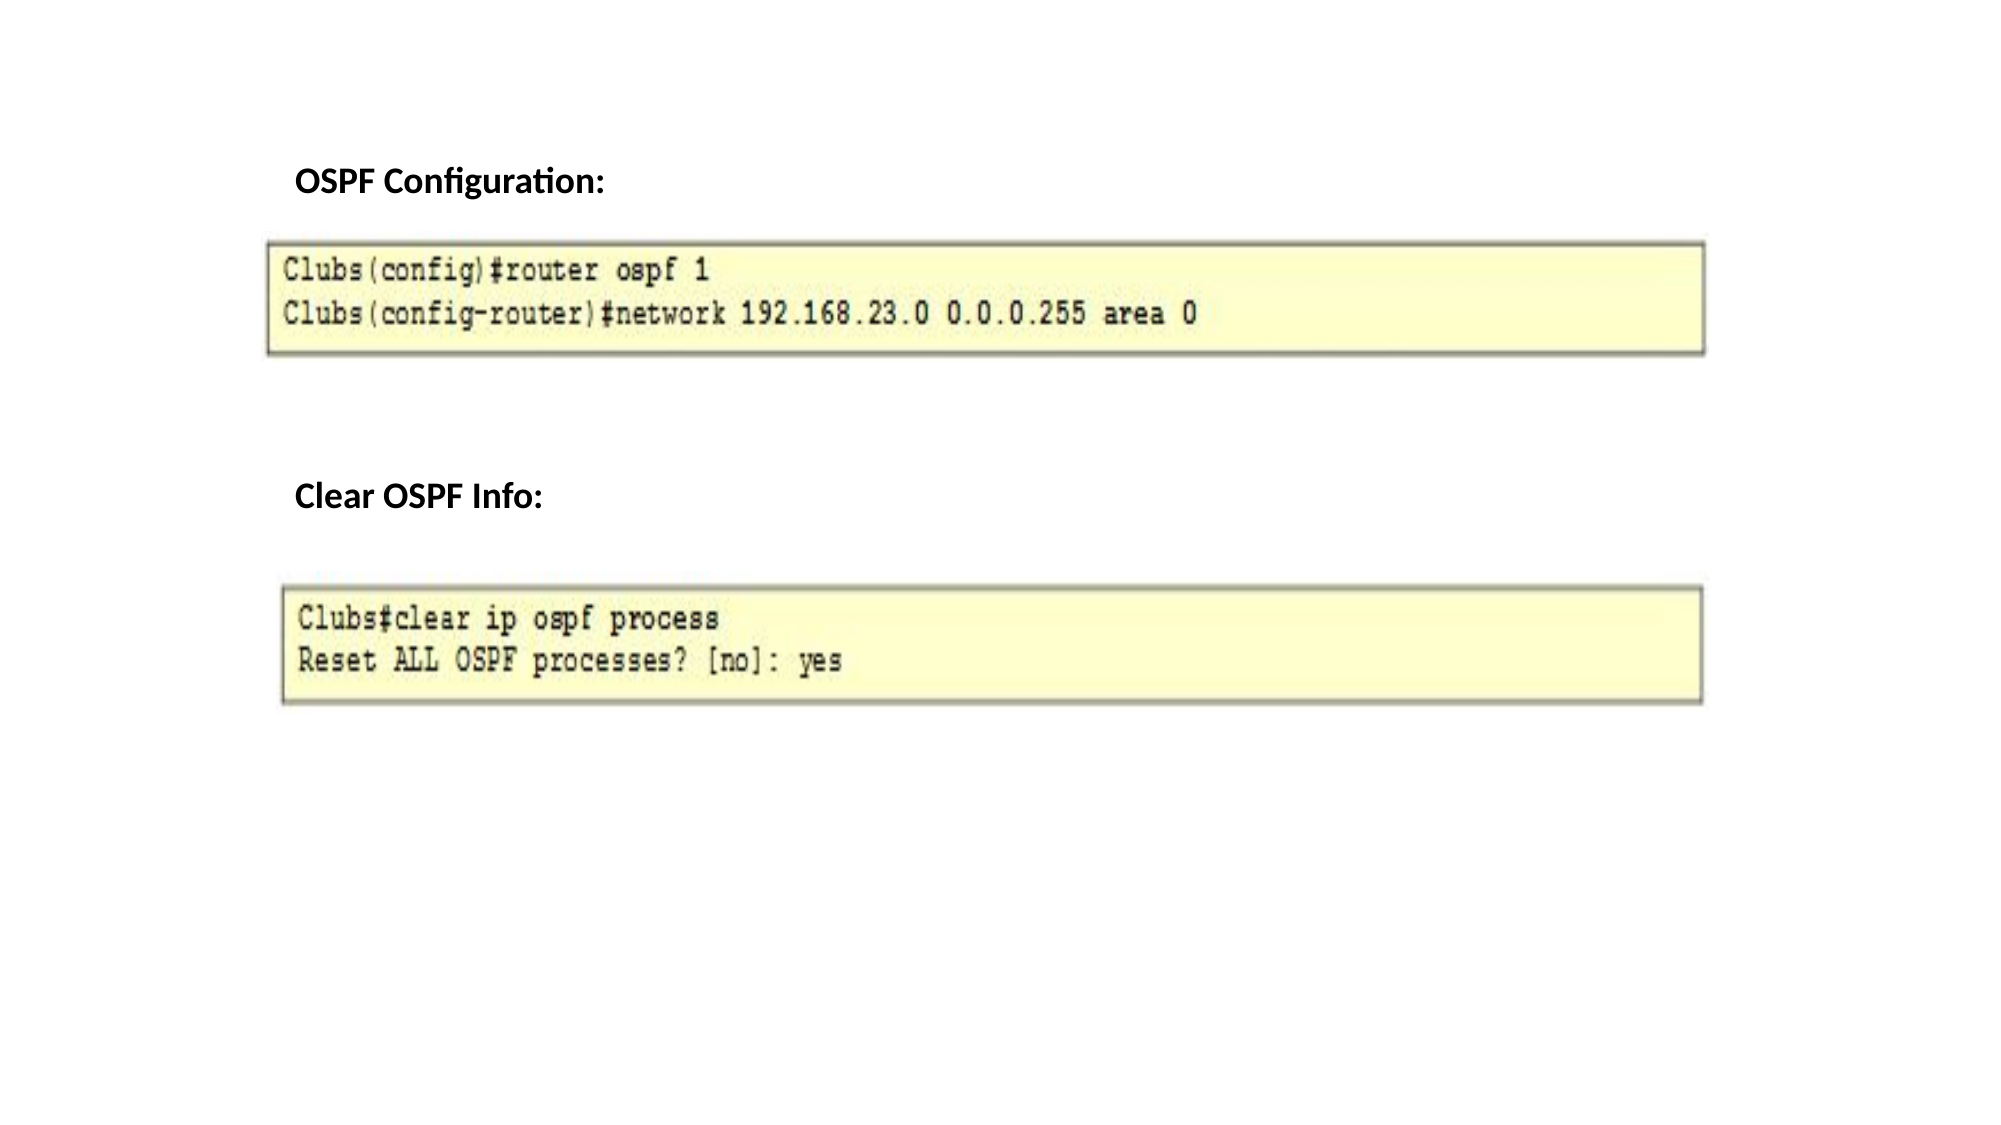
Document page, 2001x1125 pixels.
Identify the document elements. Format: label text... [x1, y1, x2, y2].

picture [261, 231, 1709, 362]
text_box OSPF Configuration: Clear OSPF Info: [280, 362, 1130, 524]
text_box OSPF Configuration: Clear OSPF Info: [280, 148, 1130, 231]
picture [276, 571, 1709, 714]
